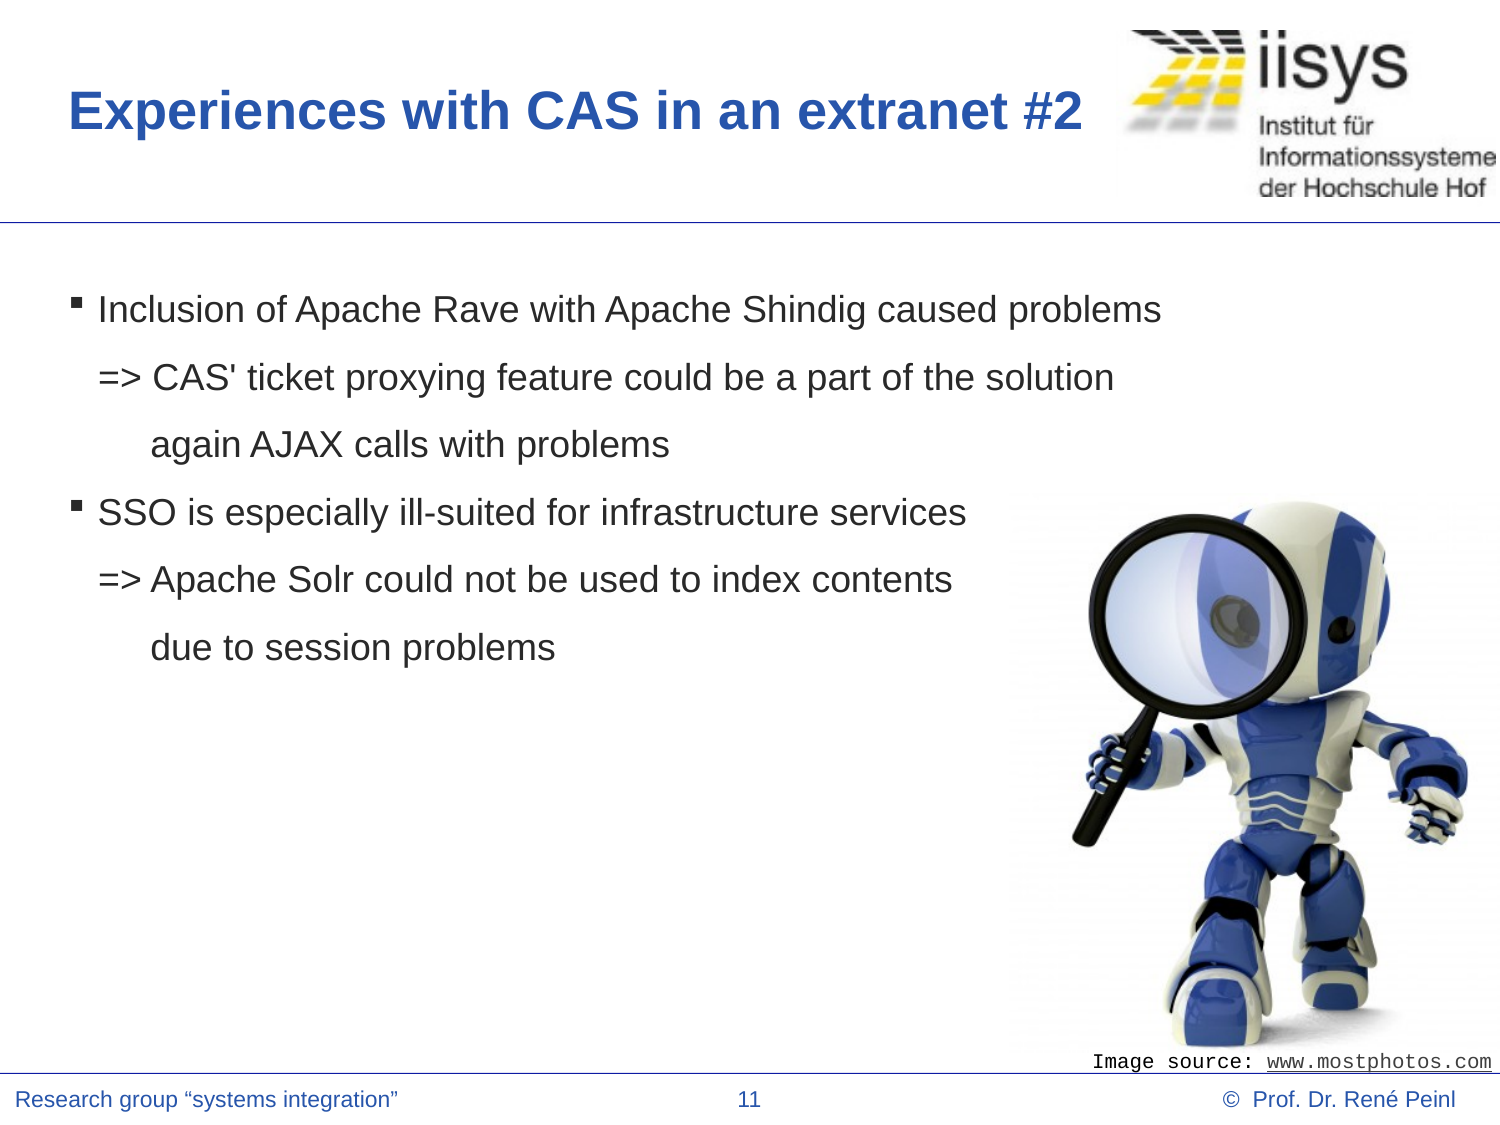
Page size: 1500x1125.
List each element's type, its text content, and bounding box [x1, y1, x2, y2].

picture [1009, 492, 1500, 1054]
text_box Image source: www.mostphotos.com [1077, 1061, 1500, 1081]
picture [1116, 0, 1500, 207]
list Inclusion of Apache Rave with Apache Shindig caused problems => CAS' ticket proxying feature could be a part of the solution again AJAX calls with problems SSO is especially ill-suited for infrastructure services => Apache Solr could not be used to index contents due to session problems [52, 255, 1457, 1036]
title Experiences with CAS in an extranet #2 [52, 30, 1139, 185]
